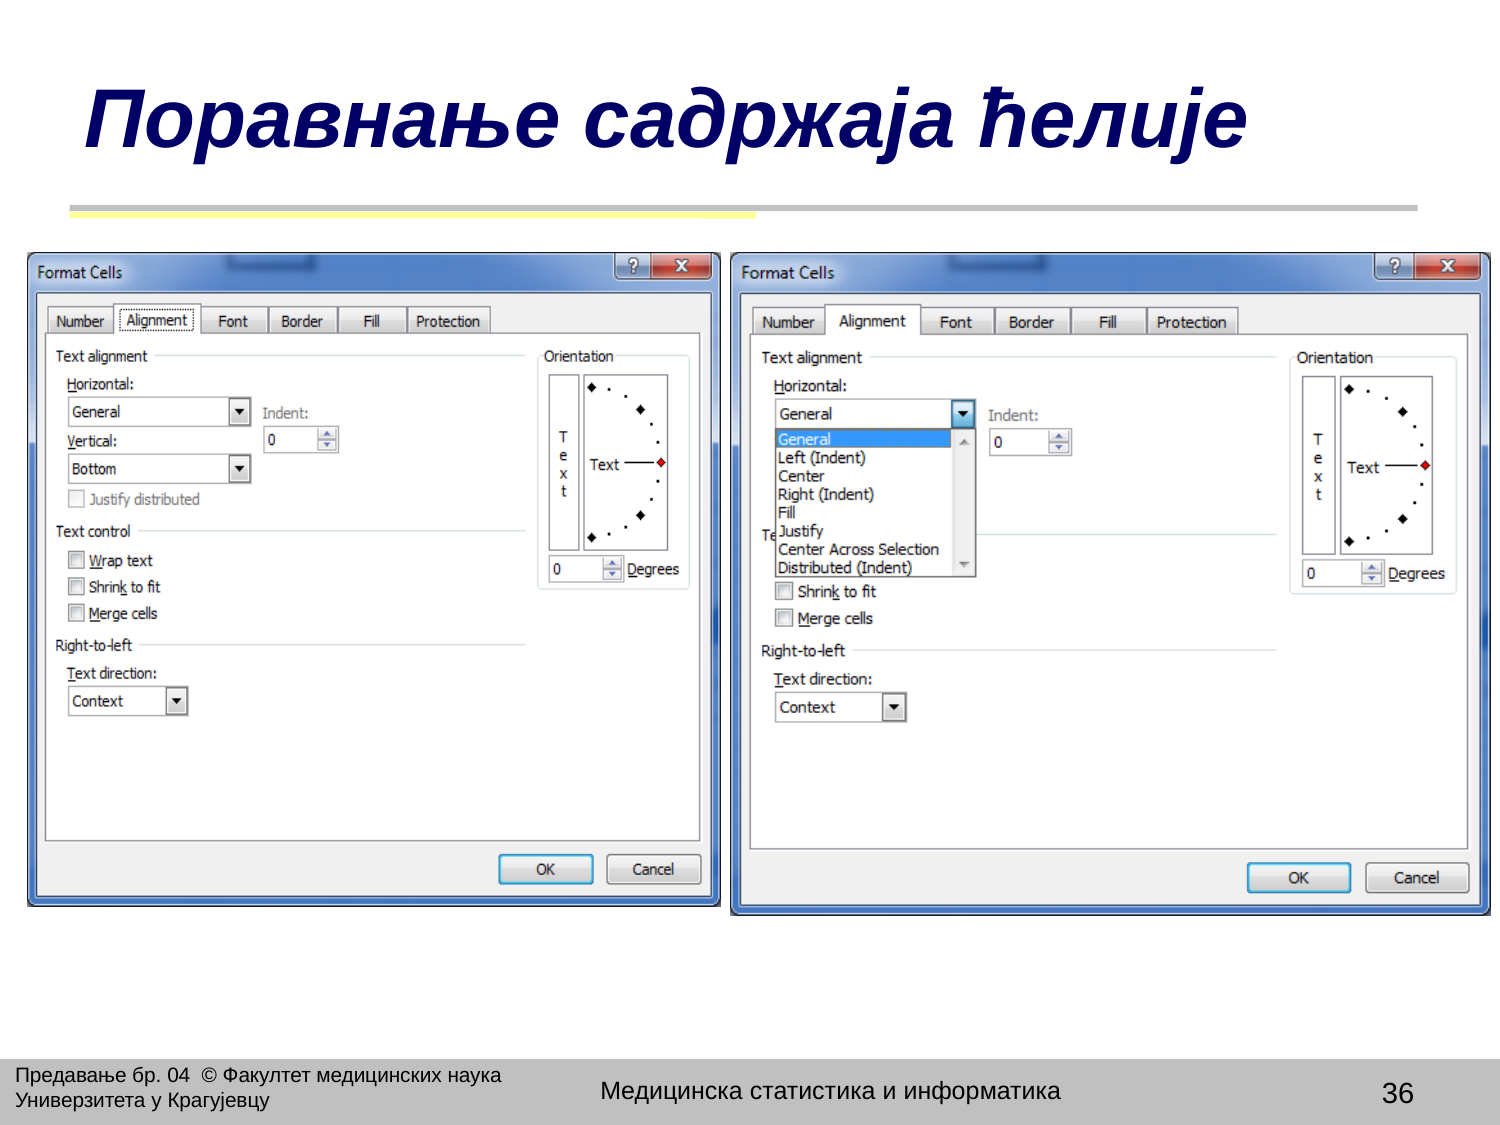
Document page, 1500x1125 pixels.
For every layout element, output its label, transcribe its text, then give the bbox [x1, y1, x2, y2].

picture [730, 252, 1491, 916]
slide_number 36 [1166, 1066, 1430, 1125]
title Поравнање садржаја ћелије [69, 19, 1426, 208]
footer Медицинска статистика и информатика [512, 1066, 1151, 1125]
slide_number Предавање бр. 04 © Факултет медицинских наука Универзитета у Крагујевцу [0, 1053, 619, 1108]
picture [27, 252, 721, 908]
